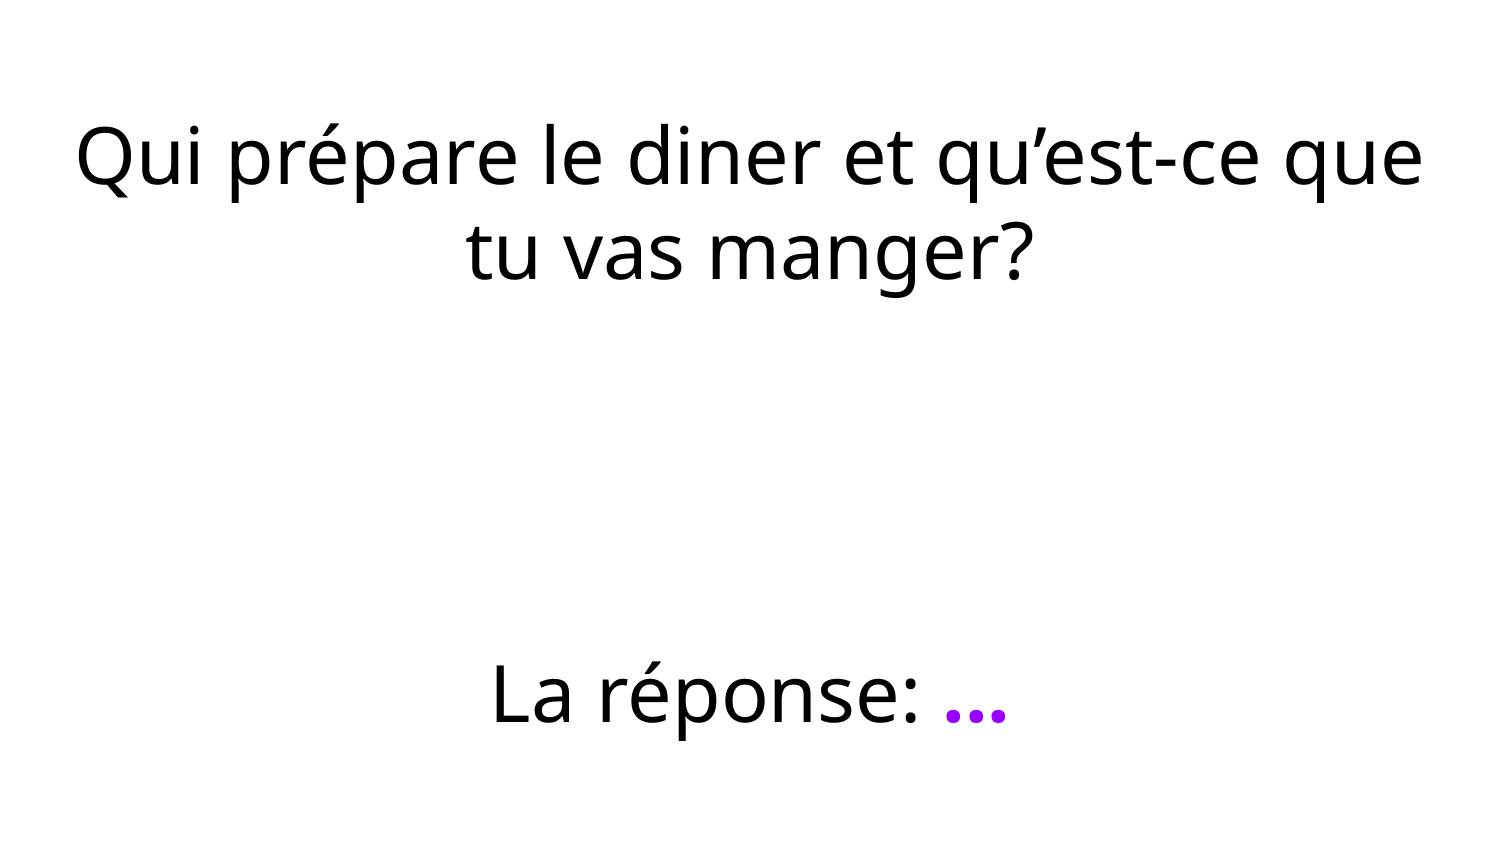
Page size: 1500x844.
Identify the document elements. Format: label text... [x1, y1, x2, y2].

text_box Qui prépare le diner et qu’est-ce que tu vas manger? [17, 90, 1483, 216]
text_box La réponse: ... [17, 628, 1483, 754]
